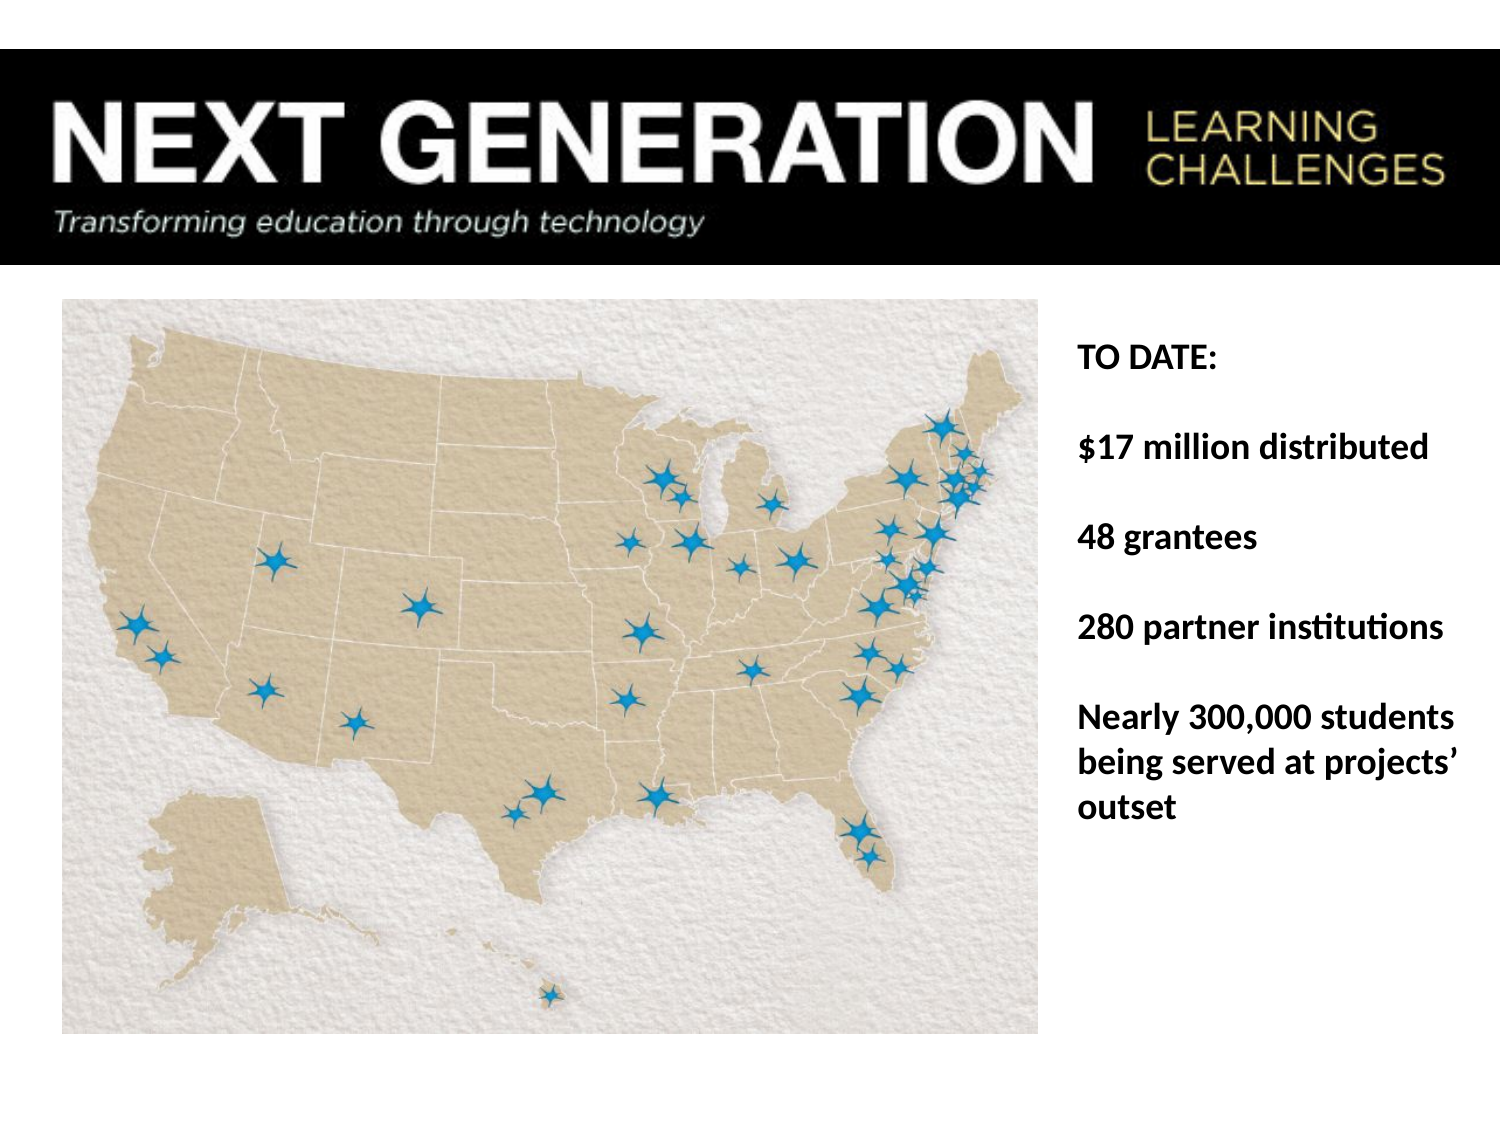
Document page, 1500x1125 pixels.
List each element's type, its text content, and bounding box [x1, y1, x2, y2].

picture [0, 49, 1500, 265]
picture [62, 299, 1038, 1034]
text_box TO DATE: $17 million distributed 48 grantees 280 partner institutions Nearly 300,000 students being served at projects’ outset [1062, 324, 1475, 835]
